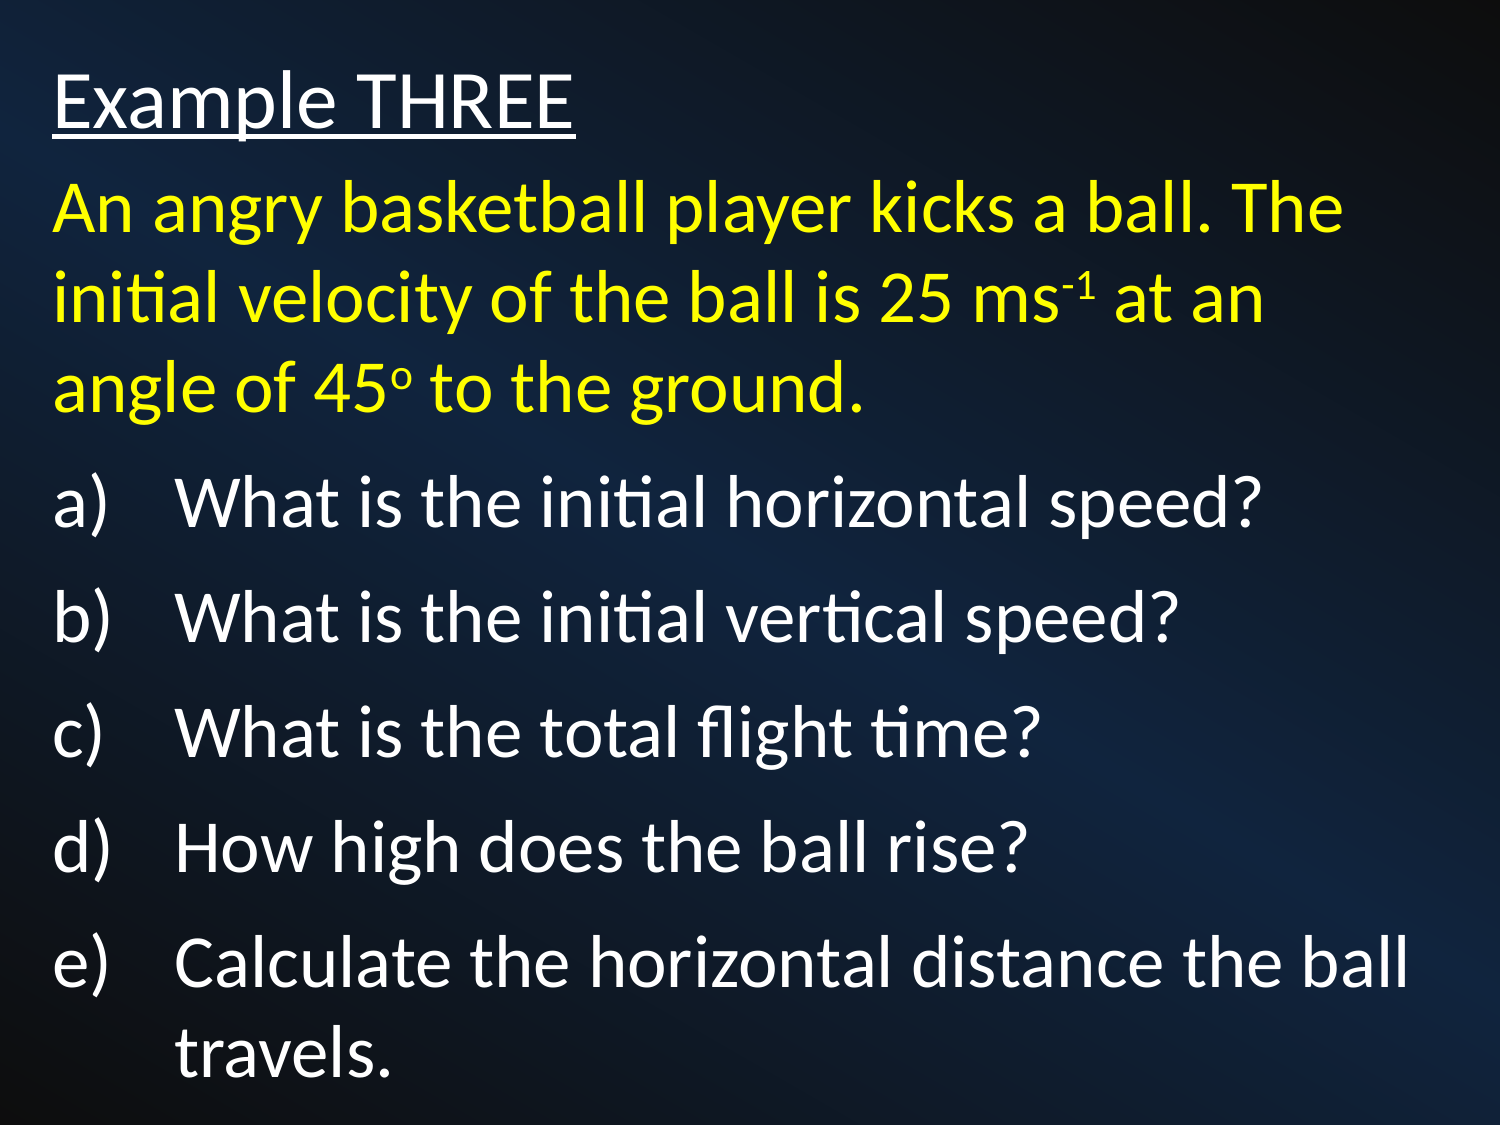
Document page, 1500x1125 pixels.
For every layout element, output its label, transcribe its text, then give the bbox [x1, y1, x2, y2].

text_box Example THREE An angry basketball player kicks a ball. The initial velocity of the ball is 25 ms-1 at an angle of 45o to the ground. What is the initial horizontal speed? What is the initial vertical speed? What is the total flight time? How high does the ball rise? Calculate the horizontal distance the ball travels. [37, 37, 1463, 1100]
